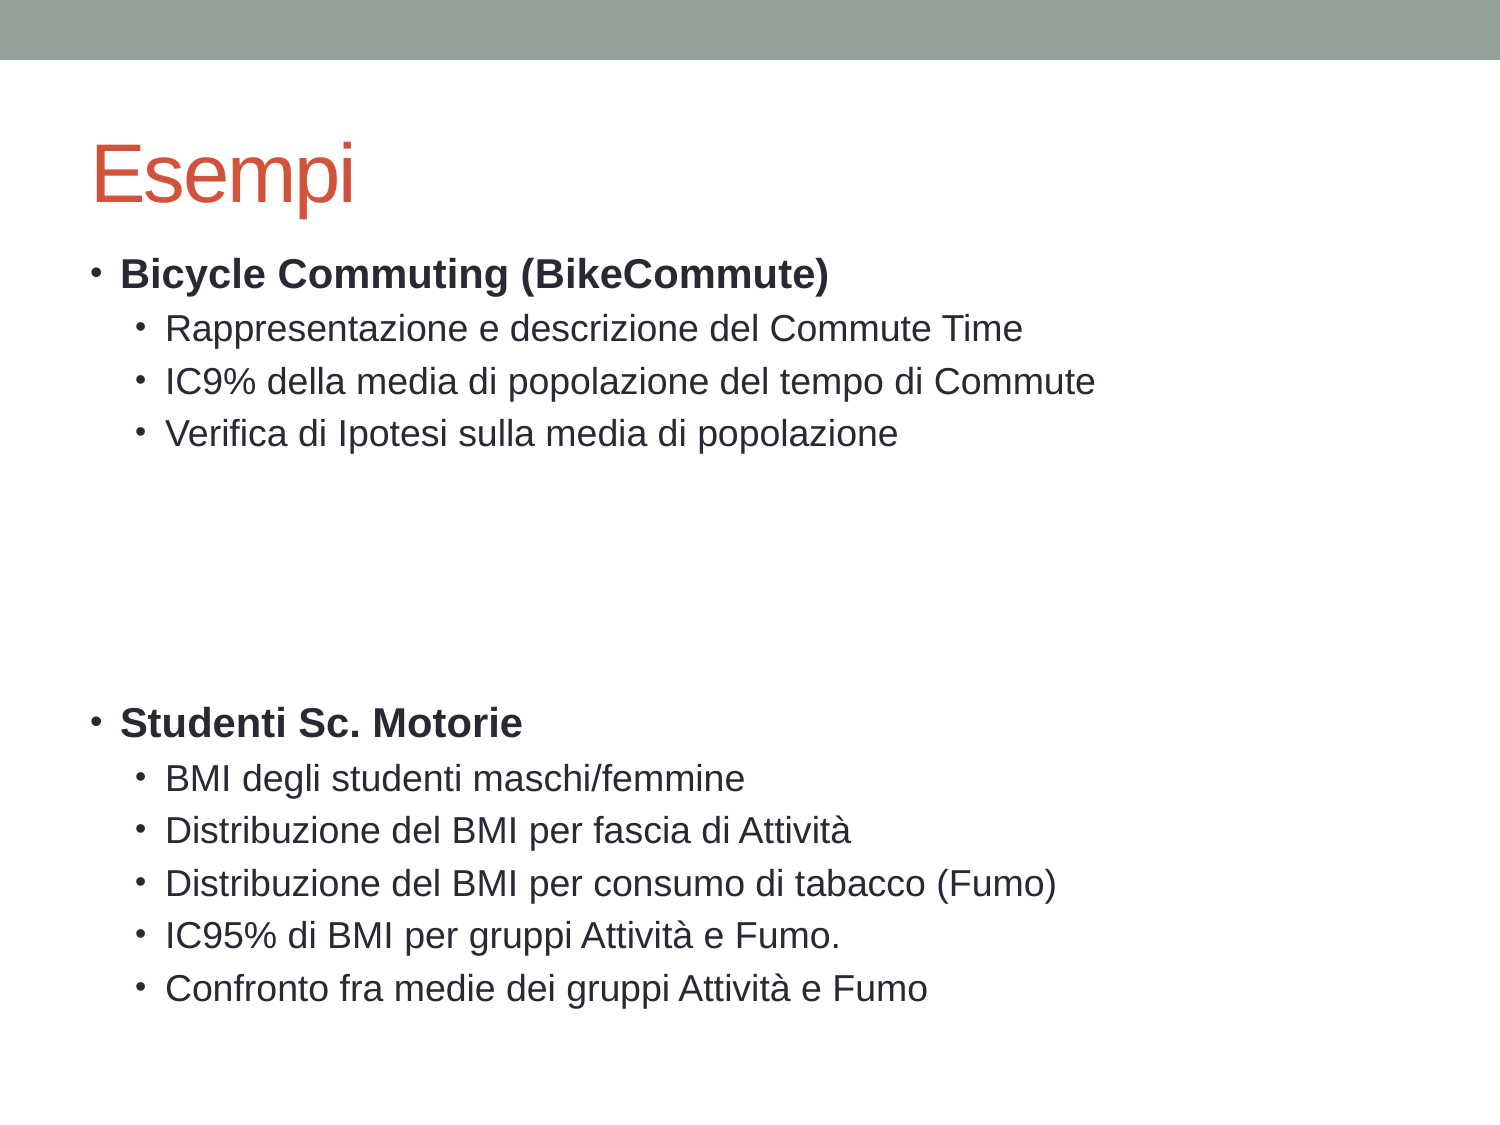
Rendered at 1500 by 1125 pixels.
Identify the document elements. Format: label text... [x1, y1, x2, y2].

list Bicycle Commuting (BikeCommute) Rappresentazione e descrizione del Commute Time IC9% della media di popolazione del tempo di Commute Verifica di Ipotesi sulla media di popolazione [75, 239, 1463, 604]
title Esempi [75, 87, 1425, 239]
text_box Studenti Sc. Motorie BMI degli studenti maschi/femmine Distribuzione del BMI per fascia di Attività Distribuzione del BMI per consumo di tabacco (Fumo) IC95% di BMI per gruppi Attività e Fumo. Confronto fra medie dei gruppi Attività e Fumo [74, 688, 1425, 1053]
